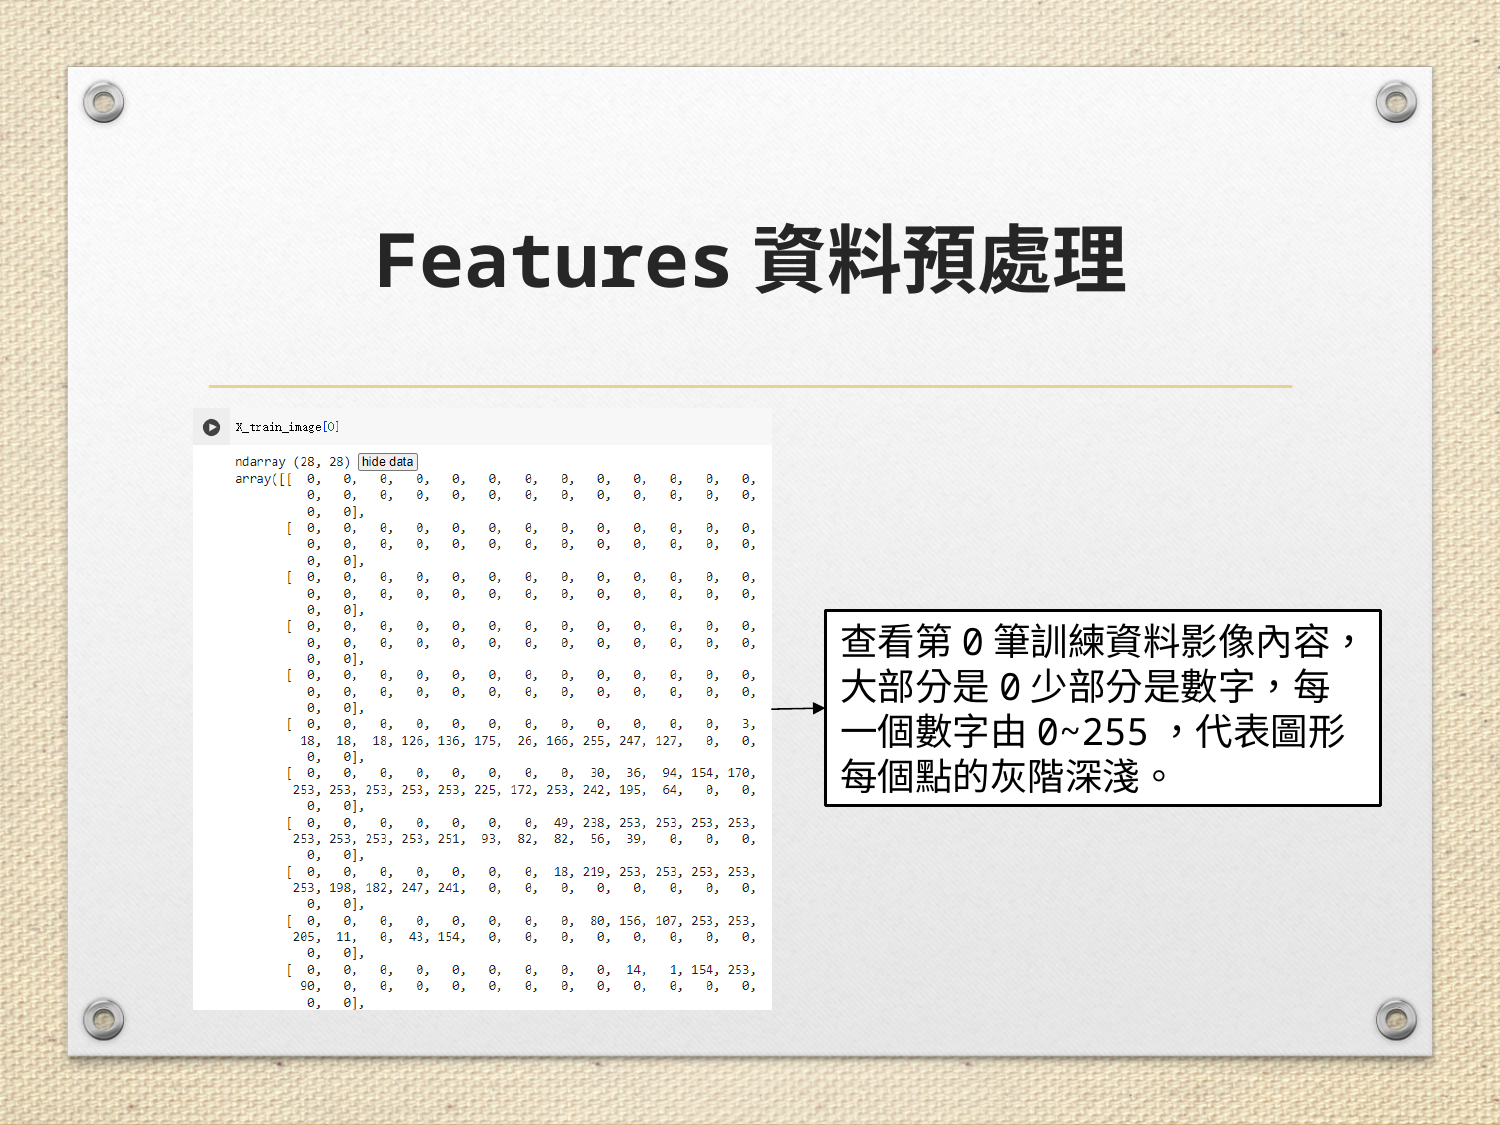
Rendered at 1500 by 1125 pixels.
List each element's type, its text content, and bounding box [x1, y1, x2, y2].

text_box 查看第0筆訓練資料影像內容，大部分是0少部分是數字，每一個數字由0~255，代表圖形每個點的灰階深淺。 [824, 609, 1382, 807]
list [773, 710, 1309, 974]
list [773, 408, 1309, 708]
title Features資料預處理 [193, 150, 1309, 365]
picture [0, 0, 1500, 1125]
